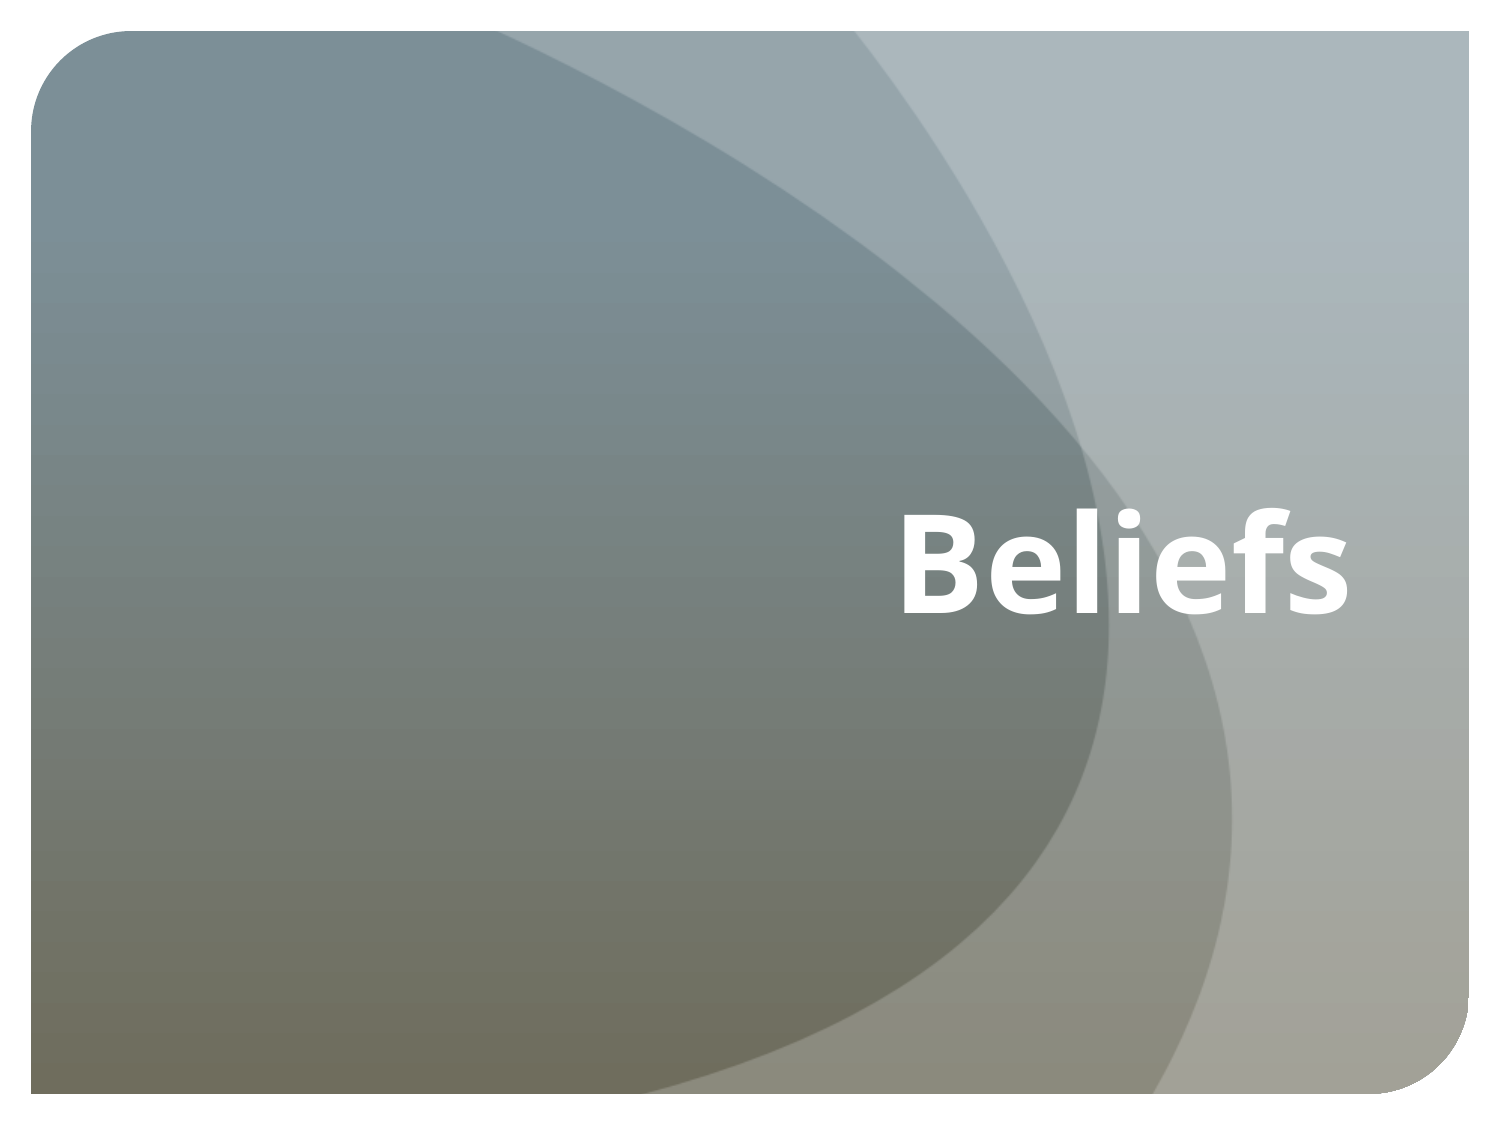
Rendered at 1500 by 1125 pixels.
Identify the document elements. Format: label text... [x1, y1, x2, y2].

title Beliefs [127, 425, 1372, 649]
picture [25, 30, 1474, 1095]
